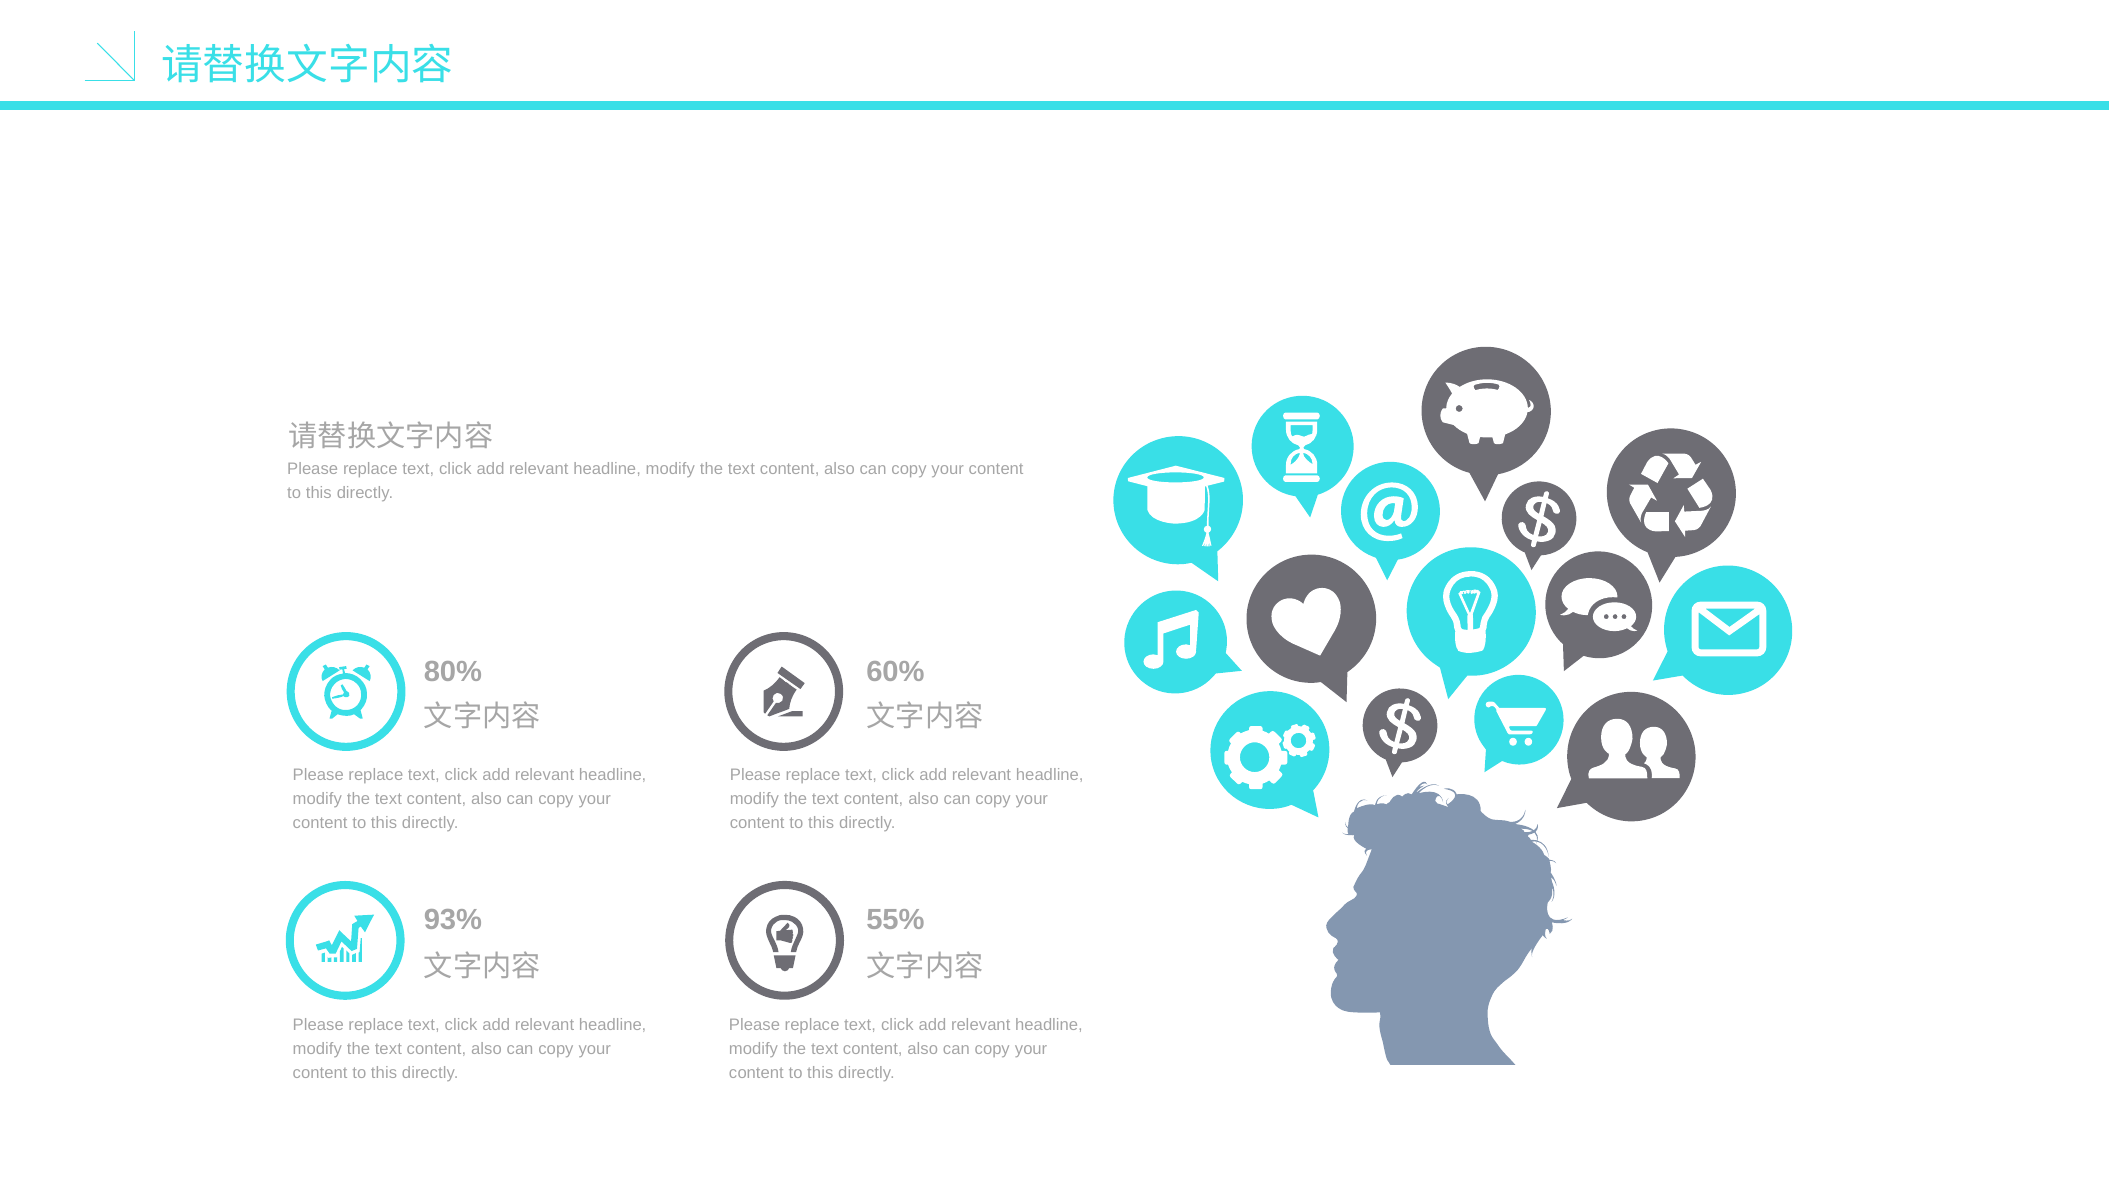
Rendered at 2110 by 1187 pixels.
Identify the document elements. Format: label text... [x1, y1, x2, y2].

text_box 93% [408, 886, 498, 943]
text_box [358, 938, 362, 962]
text_box [763, 666, 805, 717]
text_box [1108, 338, 1800, 1065]
text_box [321, 952, 325, 962]
text_box [339, 946, 344, 962]
text_box Please replace text, click add relevant headline, modify the text content, also can copy your content to this directly. [715, 752, 1108, 840]
text_box 请替换文字内容 [145, 22, 500, 94]
text_box Please replace text, click add relevant headline, modify the text content, also can copy your content to this directly. [278, 752, 672, 840]
text_box [285, 631, 407, 752]
text_box [766, 914, 804, 953]
text_box [773, 955, 796, 972]
text_box [284, 879, 406, 1001]
text_box Please replace text, click add relevant headline, modify the text content, also can copy your content to this directly. [272, 446, 1051, 509]
text_box 文字内容 [851, 932, 999, 990]
text_box [315, 914, 375, 954]
text_box [723, 631, 845, 752]
text_box 文字内容 [851, 682, 999, 740]
text_box [346, 950, 350, 962]
text_box 文字内容 [409, 682, 556, 740]
text_box 请替换文字内容 [274, 402, 509, 446]
text_box Please replace text, click add relevant headline, modify the text content, also can copy your content to this directly. [278, 1002, 672, 1090]
text_box [724, 879, 846, 1001]
text_box 文字内容 [409, 932, 556, 990]
text_box 80% [408, 638, 498, 696]
text_box [352, 664, 371, 682]
text_box 55% [851, 886, 940, 943]
text_box Please replace text, click add relevant headline, modify the text content, also can copy your content to this directly. [714, 1002, 1108, 1090]
text_box 60% [851, 638, 940, 696]
text_box [321, 664, 367, 719]
